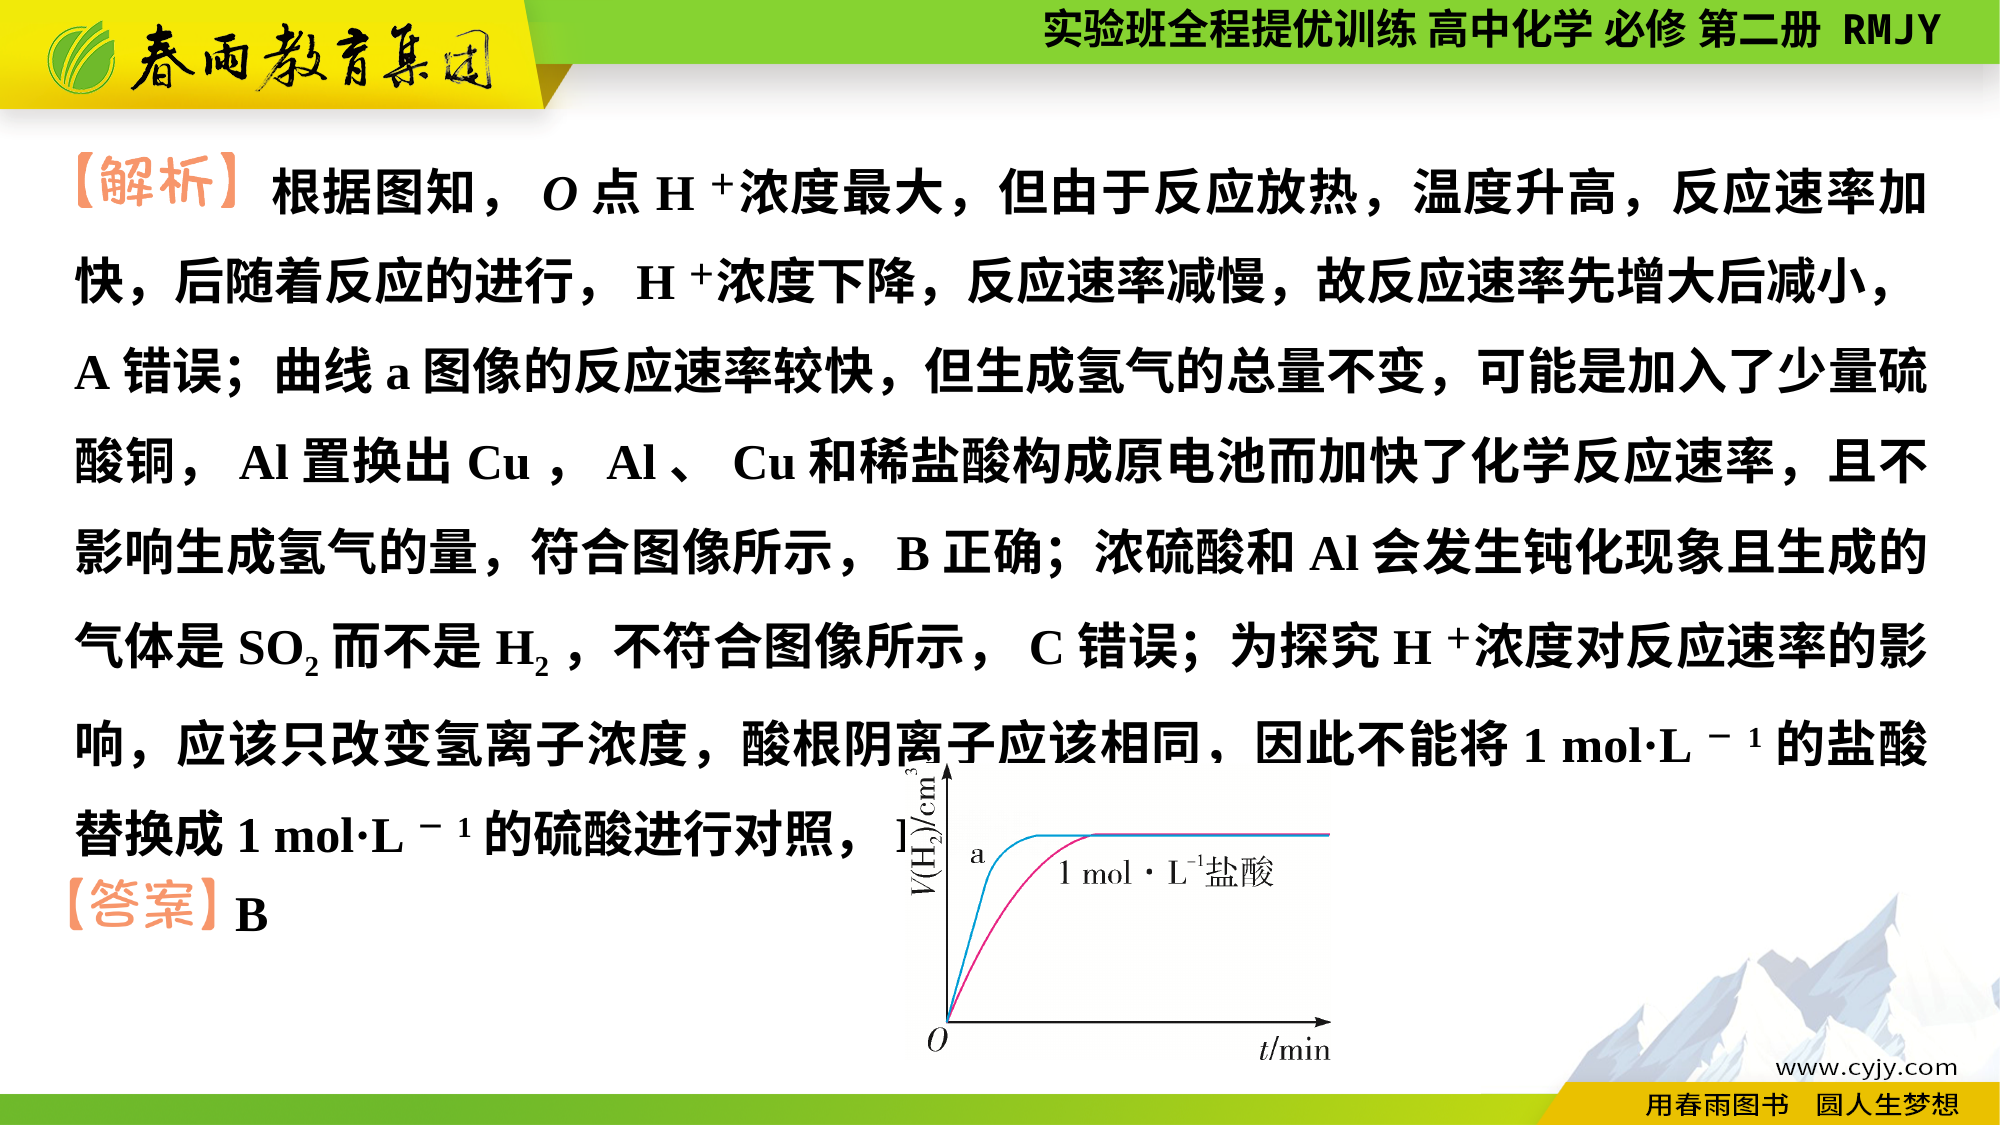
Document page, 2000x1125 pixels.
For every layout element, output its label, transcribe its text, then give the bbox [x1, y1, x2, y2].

picture [0, 0, 2000, 1125]
list 根据图知，O点H＋浓度最大，但由于反应放热，温度升高，反应速率加快，后随着反应的进行，H＋浓度下降，反应速率减慢，故反应速率先增大后减小，A错误；曲线a图像的反应速率较快，但生成氢气的总量不变，可能是加入了少量硫酸铜，Al置换出Cu，Al、Cu和稀盐酸构成原电池而加快了化学反应速率，且不影响生成氢气的量，符合图像所示，B正确；浓硫酸和Al会发生钝化现象且生成的气体是SO2而不是H2，不符合图像所示，C错误；为探究H＋浓度对反应速率的影响，应该只改变氢离子浓度，酸根阴离子应该相同，因此不能将1 mol·L－1的盐酸替换成1 mol·L－1的硫酸进行对照，D错误。 [59, 122, 1944, 854]
text_box B [220, 844, 900, 950]
text_box B [1336, 844, 1944, 950]
